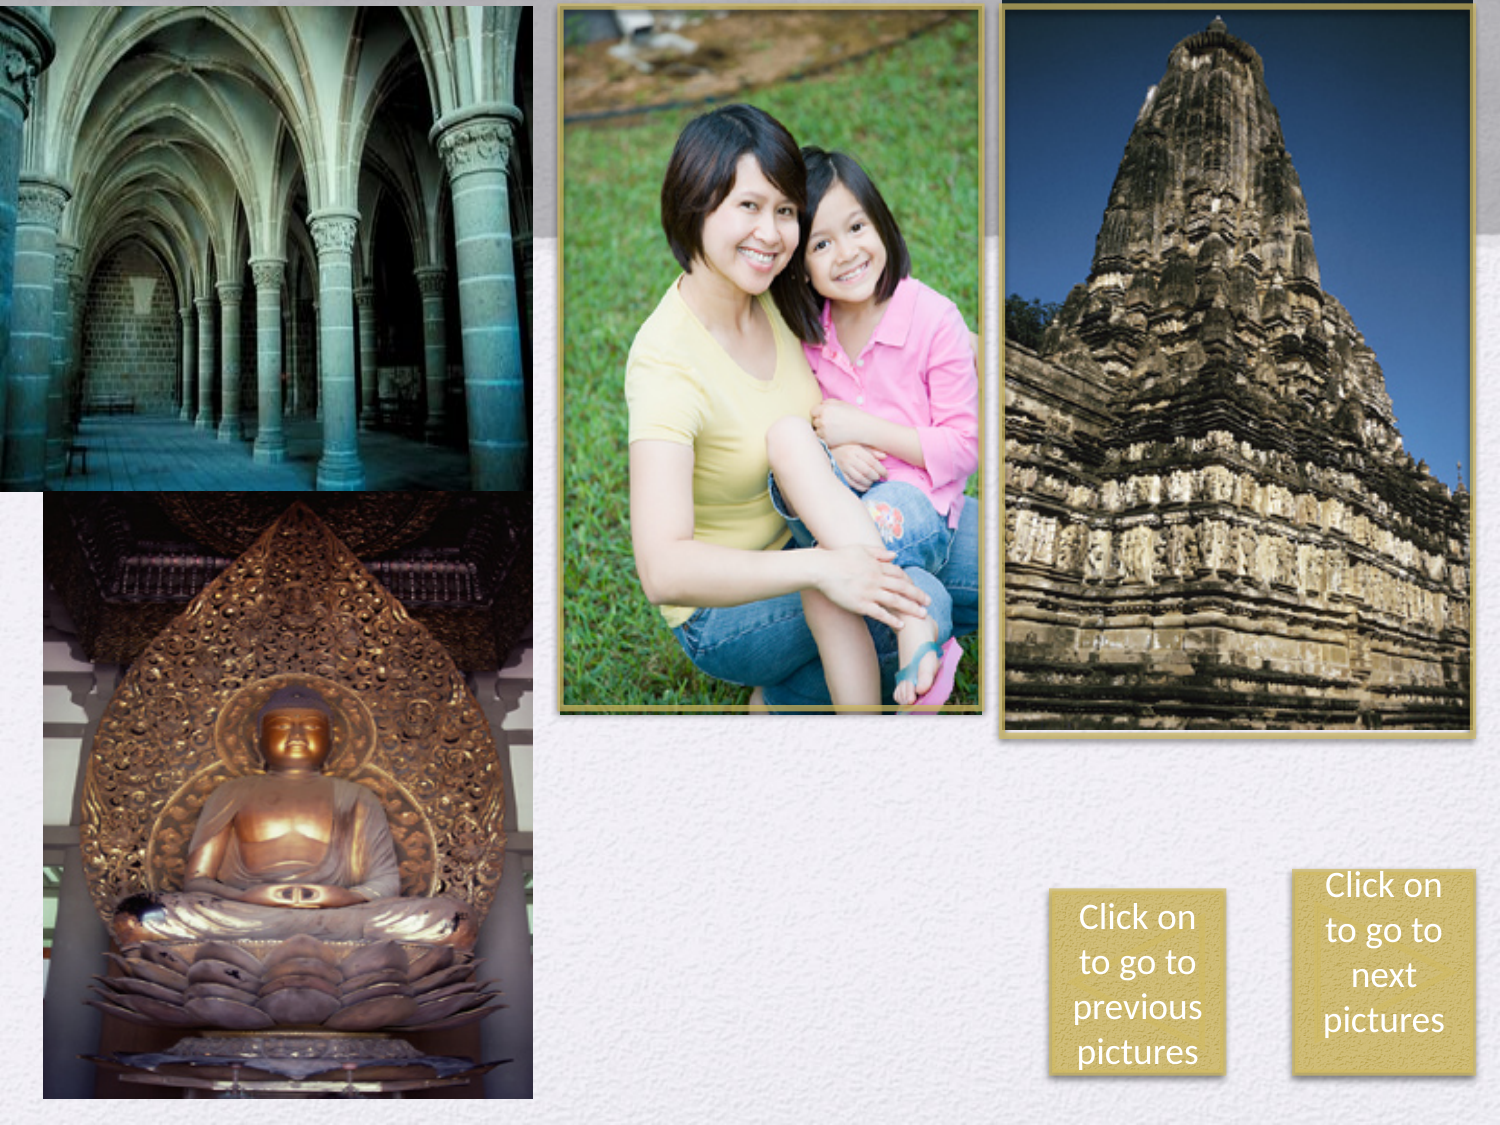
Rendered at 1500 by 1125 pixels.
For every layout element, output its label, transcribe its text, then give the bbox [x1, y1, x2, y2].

text_box Click on to go to next pictures [1292, 869, 1476, 1076]
picture [0, 0, 1500, 1125]
text_box Click on to go to previous pictures [1049, 888, 1226, 1076]
